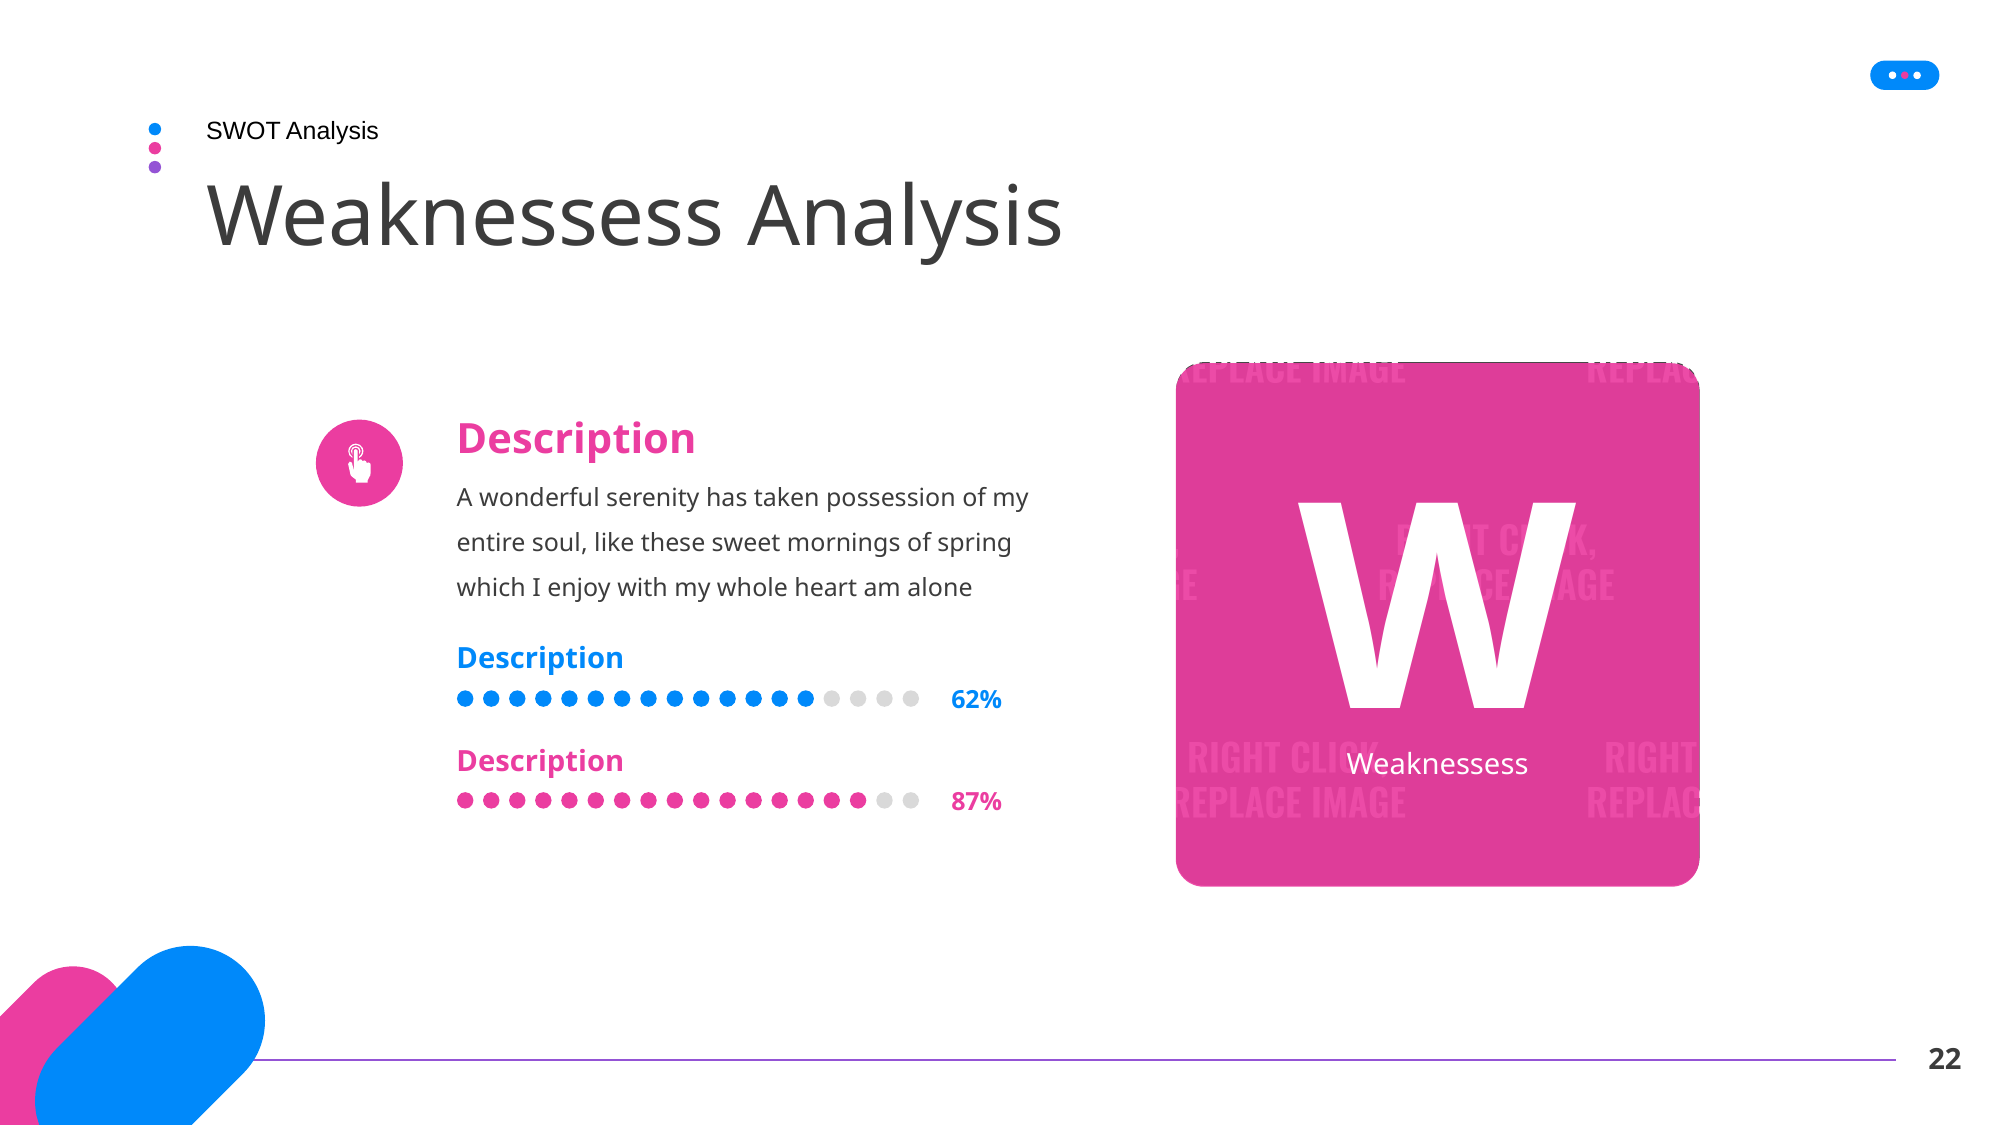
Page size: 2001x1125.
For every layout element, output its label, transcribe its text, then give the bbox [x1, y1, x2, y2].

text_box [456, 792, 920, 809]
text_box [456, 690, 920, 707]
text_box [348, 443, 371, 483]
text_box [314, 418, 404, 508]
text_box Description [441, 404, 838, 469]
subtitle SWOT Analysis [191, 107, 1107, 153]
slide_number 22 [1883, 1034, 1977, 1086]
text_box 87% [936, 777, 1034, 823]
title Weaknessess Analysis [191, 154, 1435, 270]
picture [1176, 362, 1700, 886]
text_box 62% [936, 675, 1034, 721]
text_box A wonderful serenity has taken possession of my entire soul, like these sweet mornings of spring which I enjoy with my whole heart am alone [441, 459, 1059, 609]
text_box Description [441, 734, 838, 785]
text_box Description [441, 632, 838, 683]
